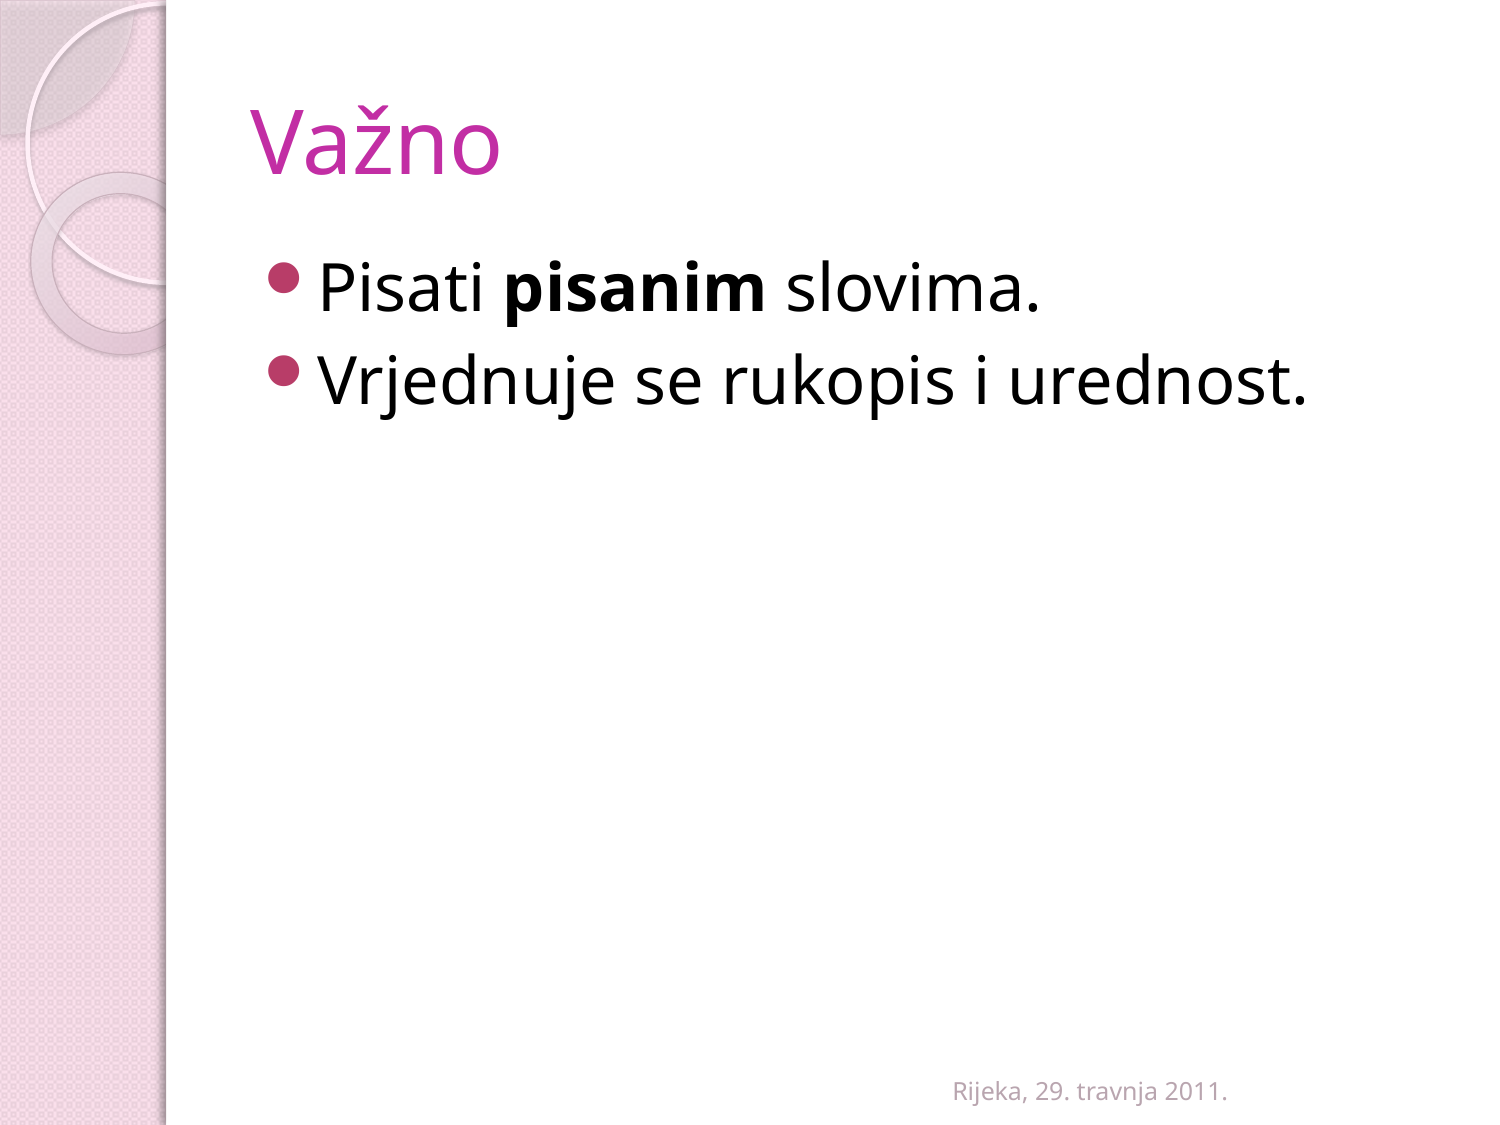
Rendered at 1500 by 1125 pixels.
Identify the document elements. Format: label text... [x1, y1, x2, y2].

title Važno [235, 45, 1466, 233]
list Pisati pisanim slovima. Vrjednuje se rukopis i urednost. [235, 237, 1466, 1026]
footer Rijeka, 29. travnja 2011. [937, 1034, 1413, 1113]
